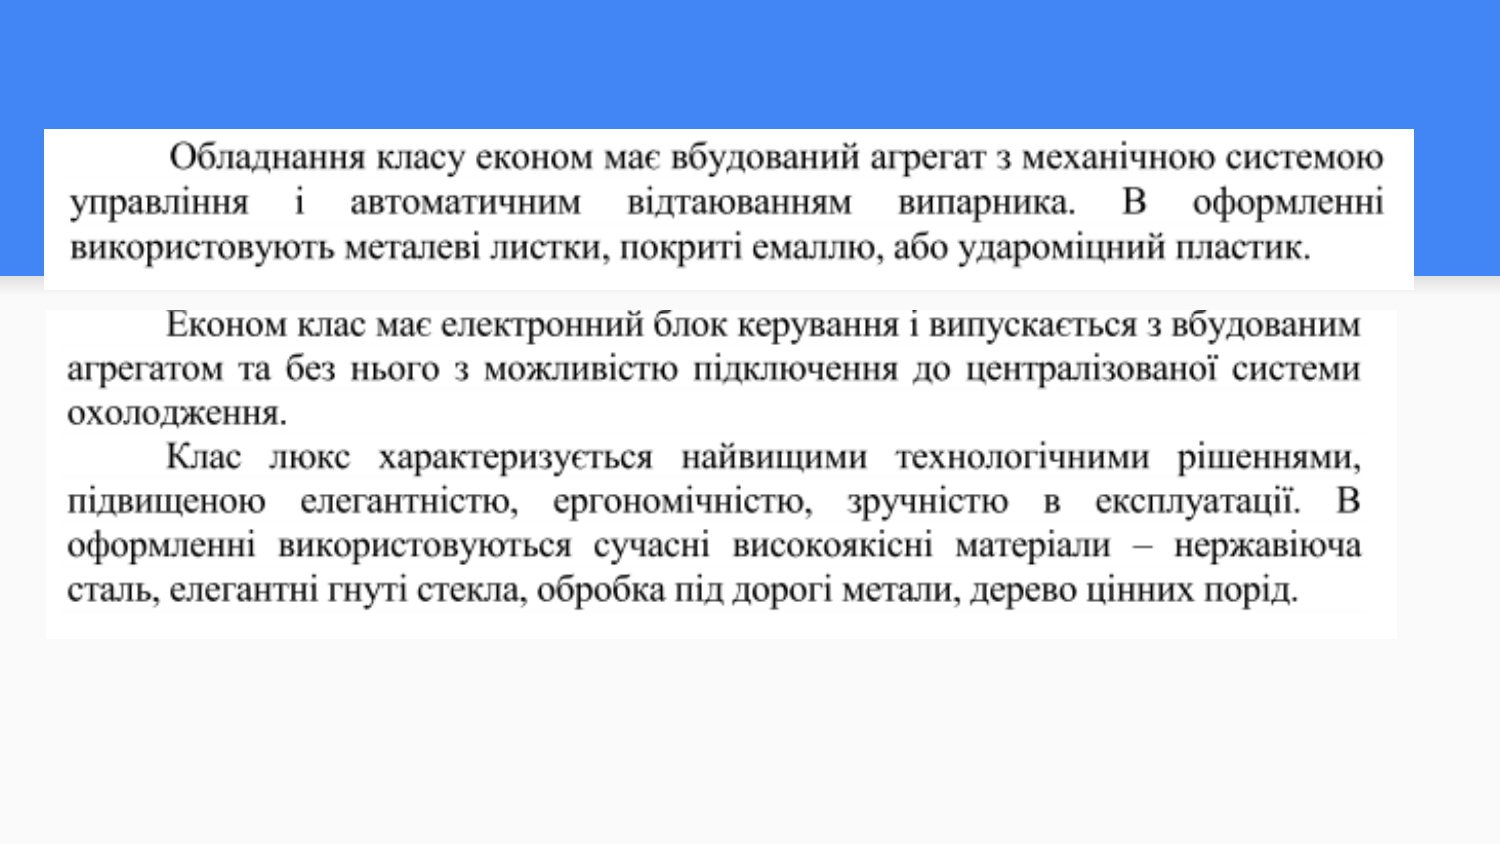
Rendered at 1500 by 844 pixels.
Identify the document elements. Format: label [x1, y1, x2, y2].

picture [44, 128, 1414, 290]
picture [46, 310, 1397, 639]
